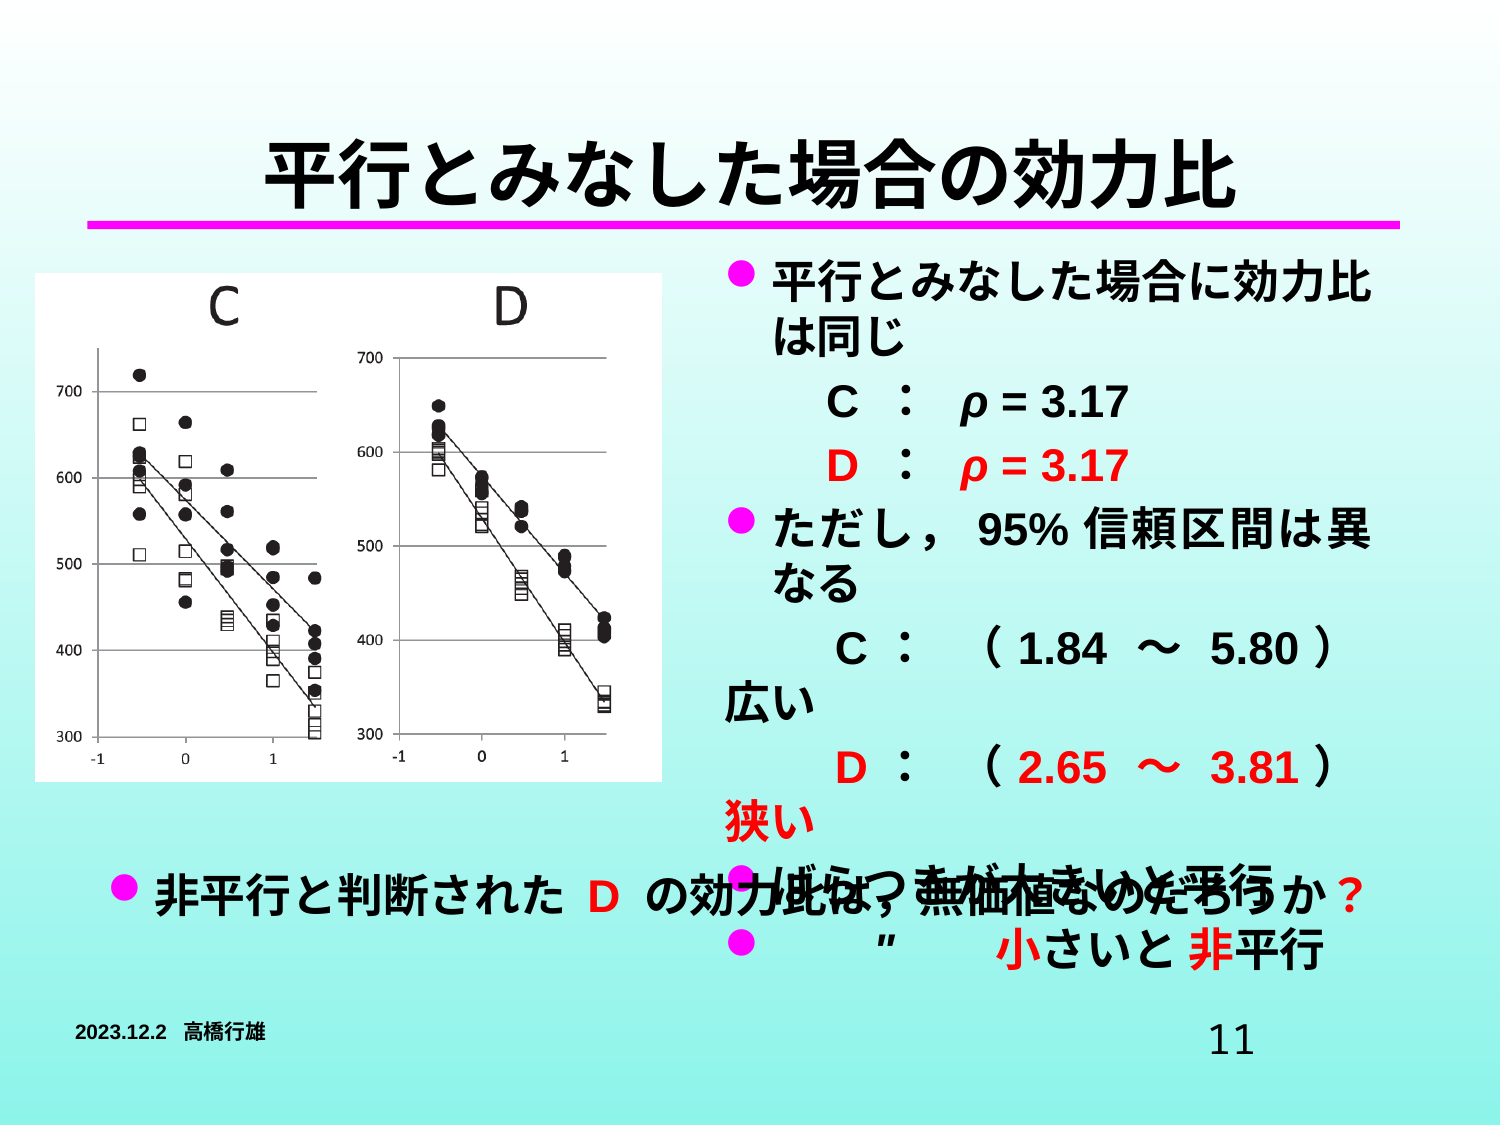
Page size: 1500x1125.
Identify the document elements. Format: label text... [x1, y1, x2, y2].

text_box 非平行と判断された D の効力比は，無価値なのだろうか？ [17, 859, 1424, 948]
picture [35, 272, 662, 782]
text_box 平行とみなした場合に効力比は同じ C ： ρ = 3.17 D ： ρ = 3.17 ただし，95%信頼区間は異なる C： （1.84 ～ 5.80） 広い D： （2.65 ～ 3.81） 狭い ばらつきが大きいと平行 " 小さいと 非平行 [634, 244, 1388, 859]
title 平行とみなした場合の効力比 [112, 43, 1388, 225]
